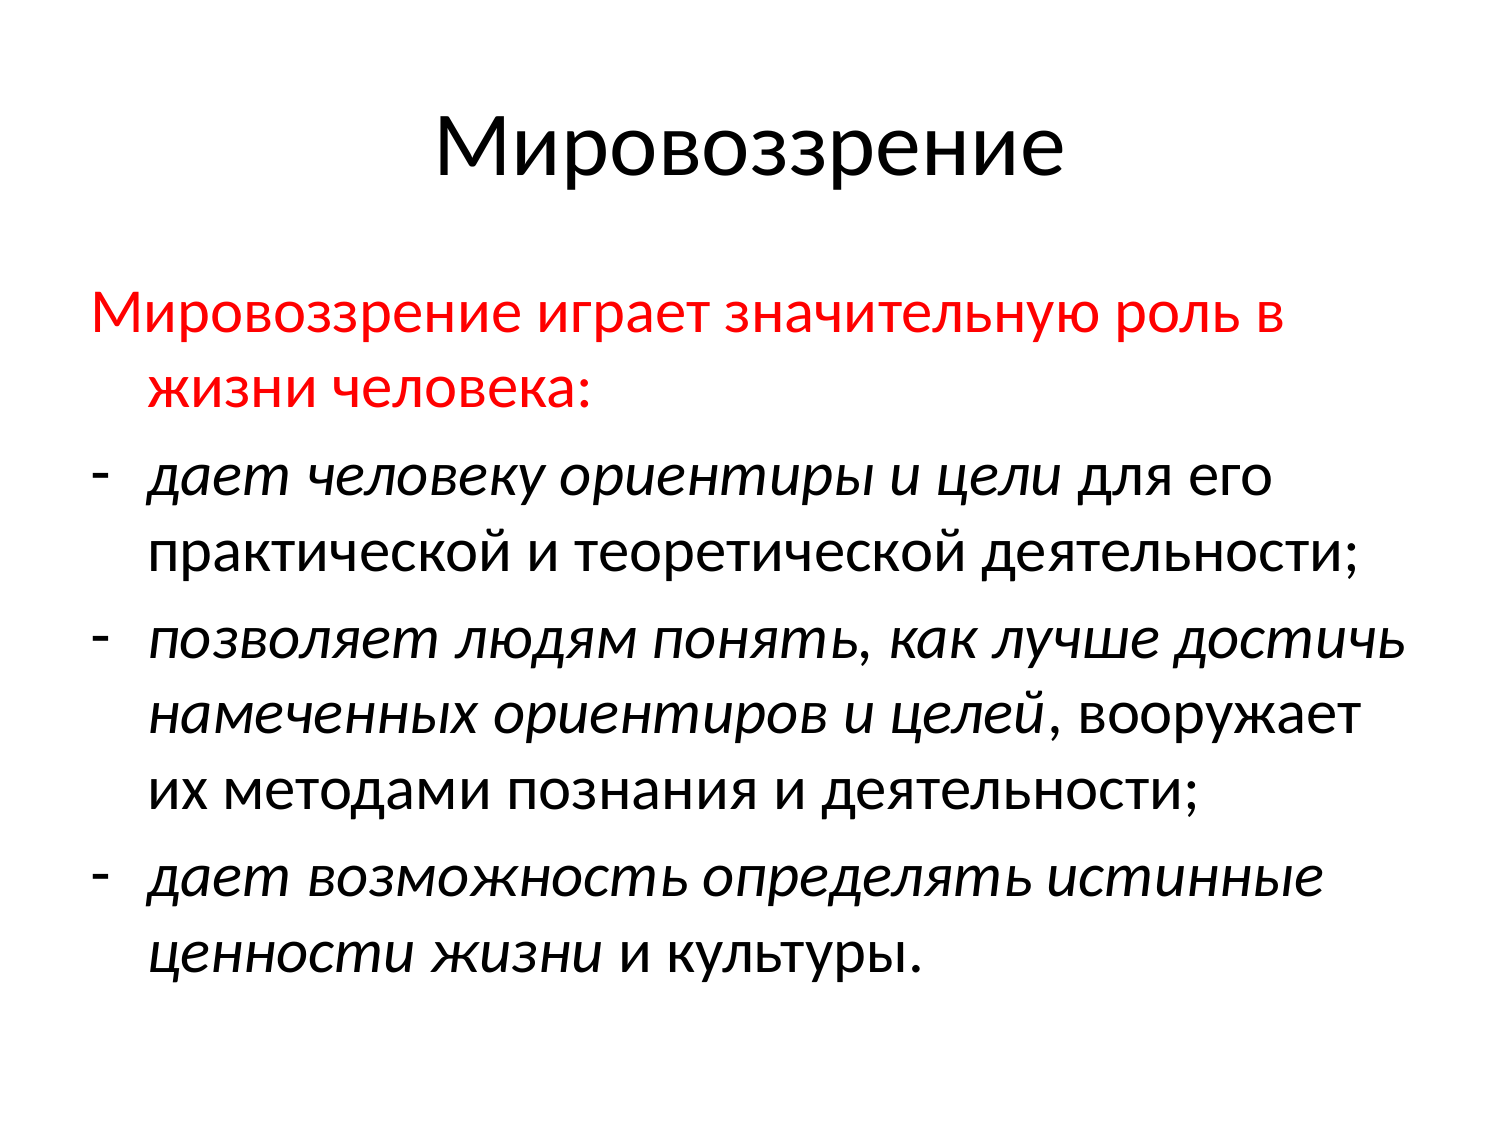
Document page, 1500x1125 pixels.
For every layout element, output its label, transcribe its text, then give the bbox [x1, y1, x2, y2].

list Мировоззрение играет значительную роль в жизни человека: дает человеку ориентиры и цели для его практической и теоретической деятельности; позволяет людям понять, как лучше достичь намеченных ориентиров и целей, вооружает их методами познания и деятельности; дает возможность определять истинные ценности жизни и культуры. [75, 262, 1425, 1005]
title Мировоззрение [75, 45, 1425, 233]
